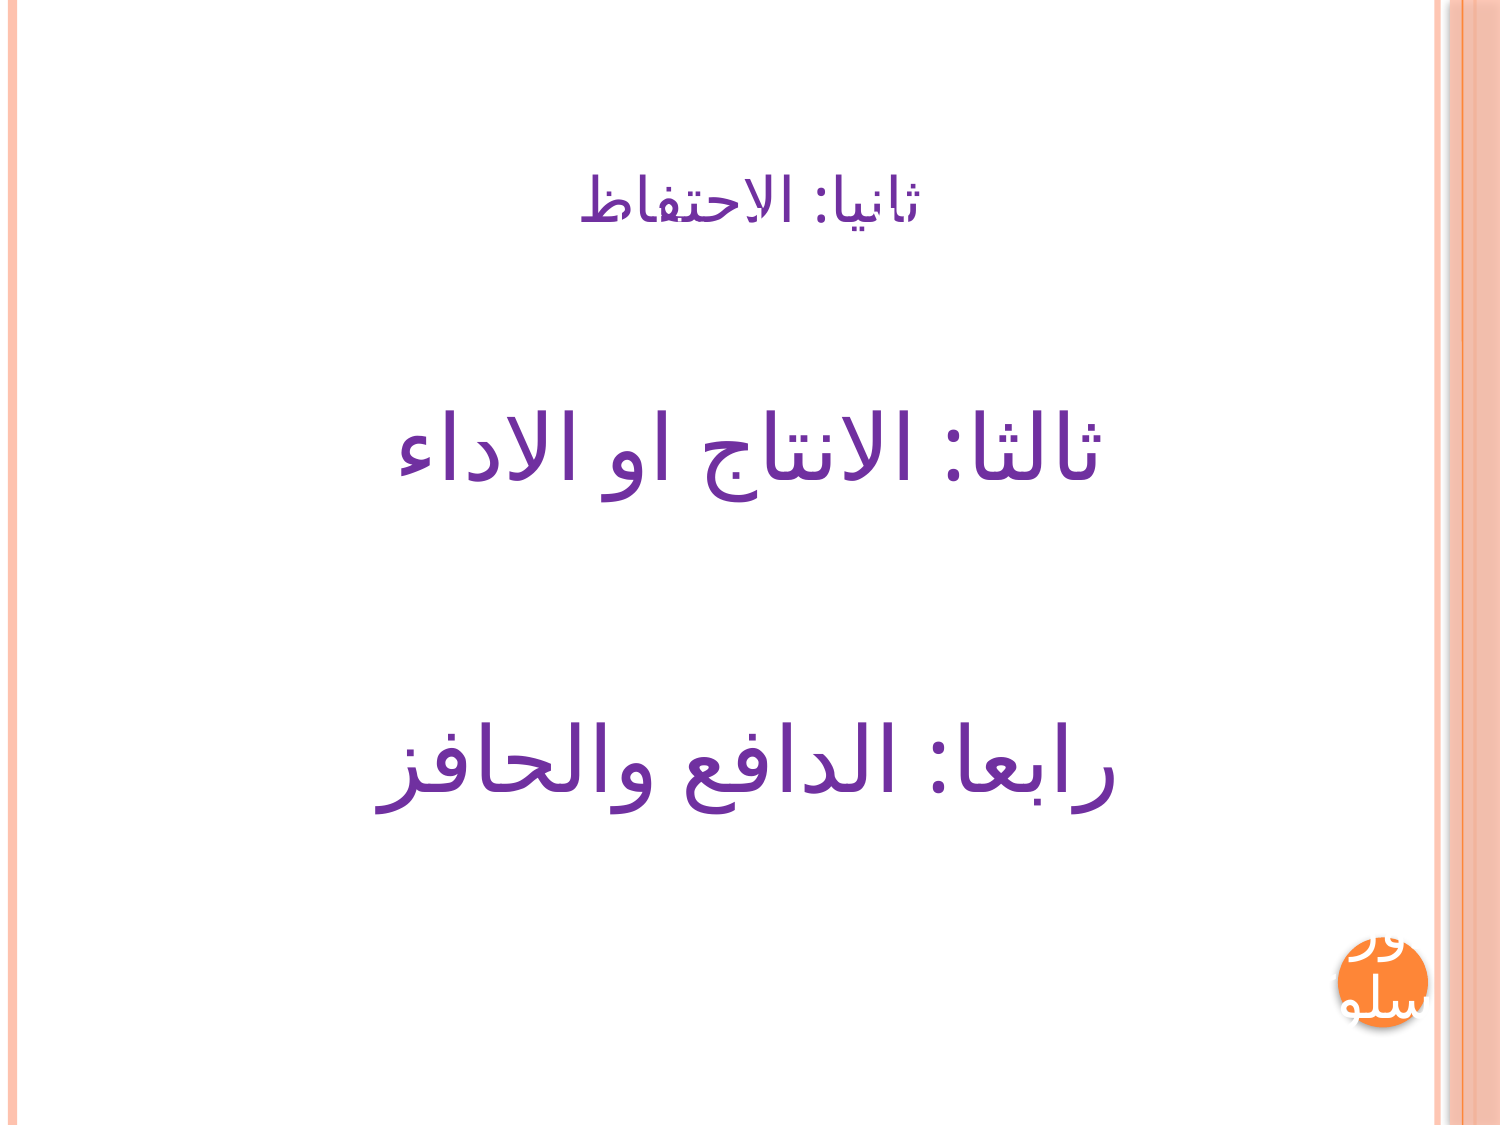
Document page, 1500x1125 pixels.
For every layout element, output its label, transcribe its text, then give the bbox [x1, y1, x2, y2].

text_box رابعا: الدافع والحافز [74, 662, 1425, 850]
text_box لا يمكن الحكم على ان التعلم قد حدث ما لم يعكس ذلك على تصرف الفرد ظاهريا، فهذا النوع من السلوك يتطلب توفر قدرات لفظية وحركية لدى الافراد كي يتسنى لهم اداء السلوك الذي تم تعلمه. [62, 512, 1438, 768]
text_box التعلم الاجتماعي لا يظهر الا بعد الاحتفاظ بما تعلم الفرد واللجوء اليه عندما تقتضي الحاجة وعليه فان التعلم الاجتماعي يتطلب توفر قدرات معينة عند الافراد. [87, 188, 1438, 384]
text_box ثالثا: الانتاج او الاداء [74, 350, 1425, 512]
text_box يتوقف التعلم على وجود دافع لدى الافراد، و يلعب التوقع دورا في ذلك. فعندما يتوقع الافراد ان محاكاتهم لانماط سلوكية معينة يمكن ان يشبع دوافع لديهم، فان دافعيتهم لتعلم هذا السلوك تزداد. [75, 812, 1450, 1108]
title ثانيا: الاحتفاظ [75, 12, 1425, 242]
